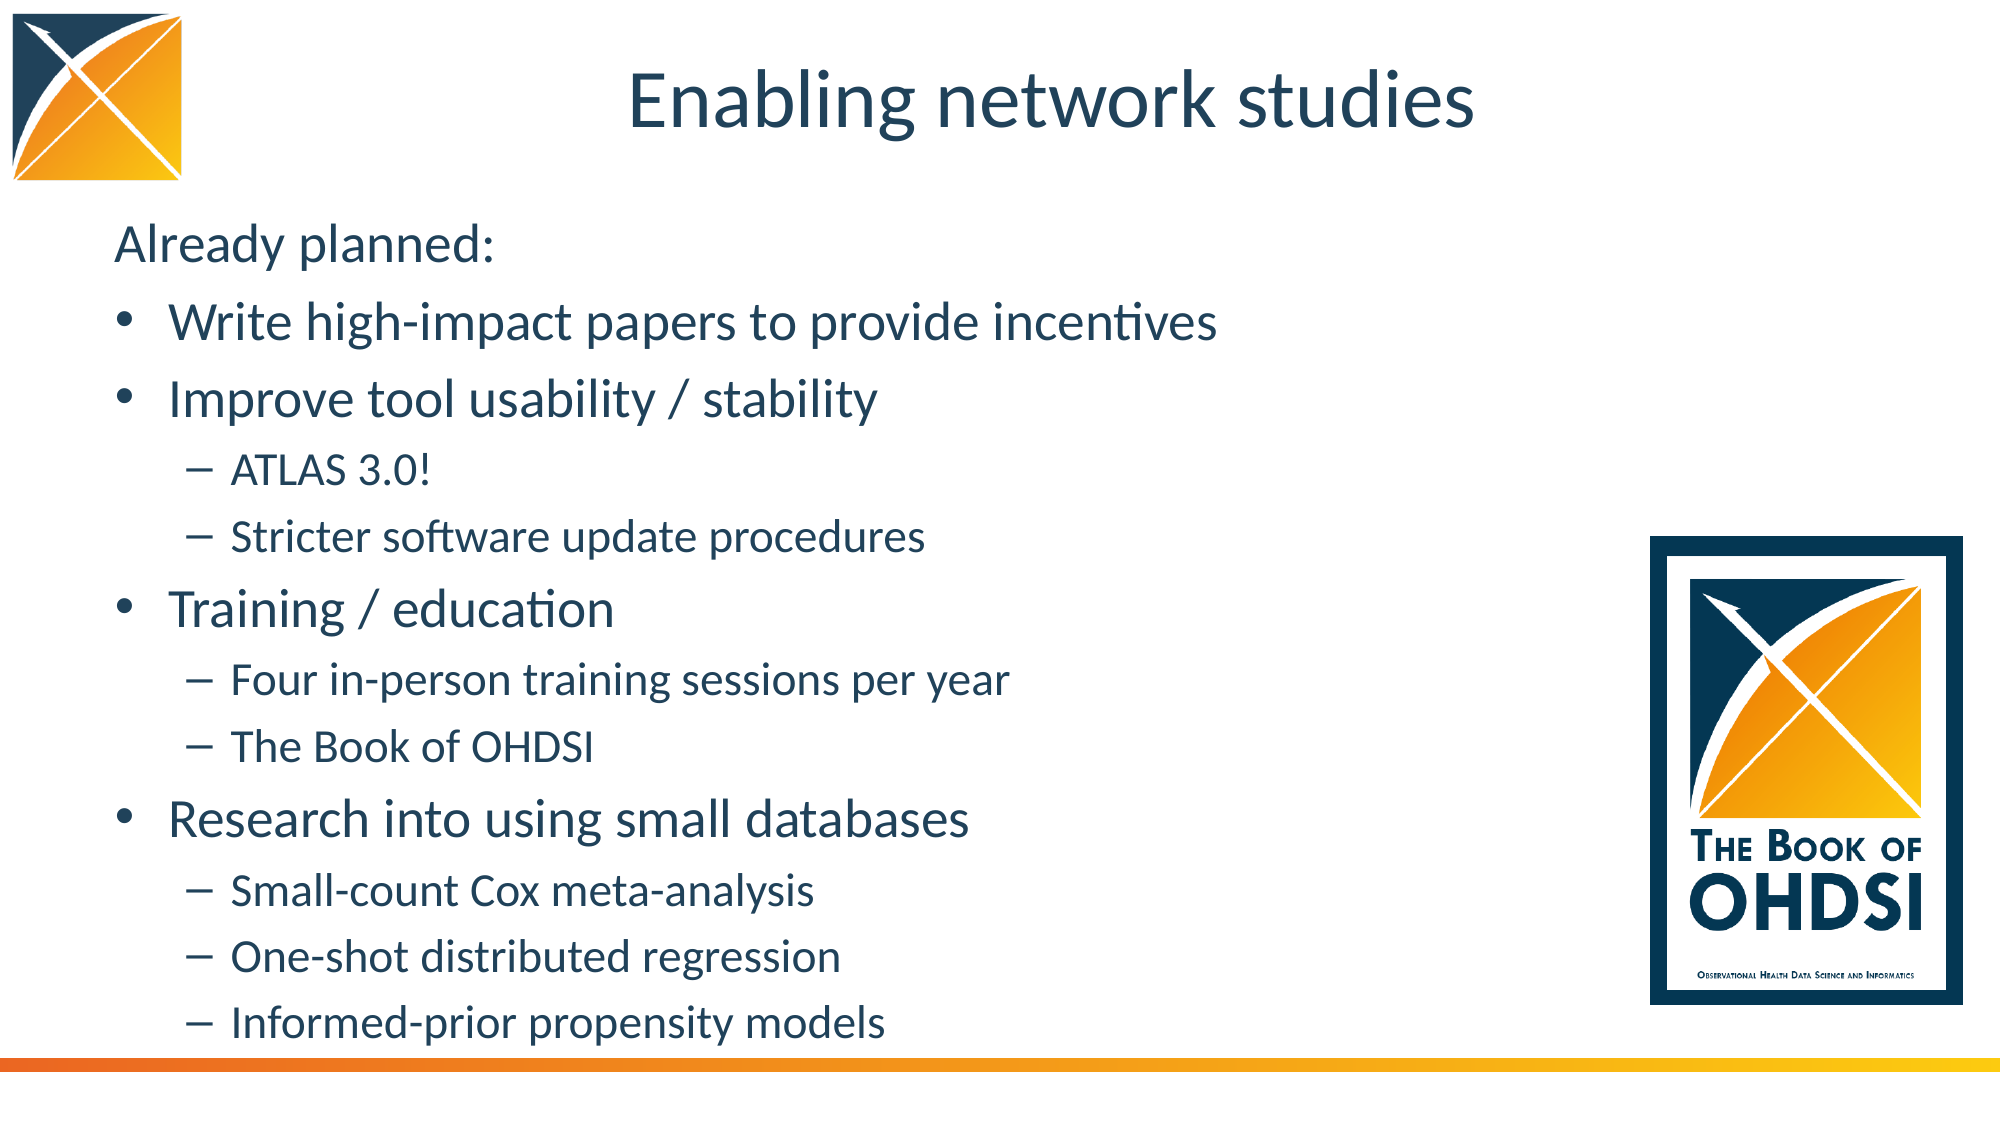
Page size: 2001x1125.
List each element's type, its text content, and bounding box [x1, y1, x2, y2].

picture [1649, 535, 1963, 1006]
list Already planned: Write high-impact papers to provide incentives Improve tool usability / stability ATLAS 3.0! Stricter software update procedures Training / education Four in-person training sessions per year The Book of OHDSI Research into using small databases Small-count Cox meta-analysis One-shot distributed regression Informed-prior propensity models [99, 200, 1900, 1063]
picture [0, 0, 206, 200]
title Enabling network studies [205, 24, 1900, 163]
